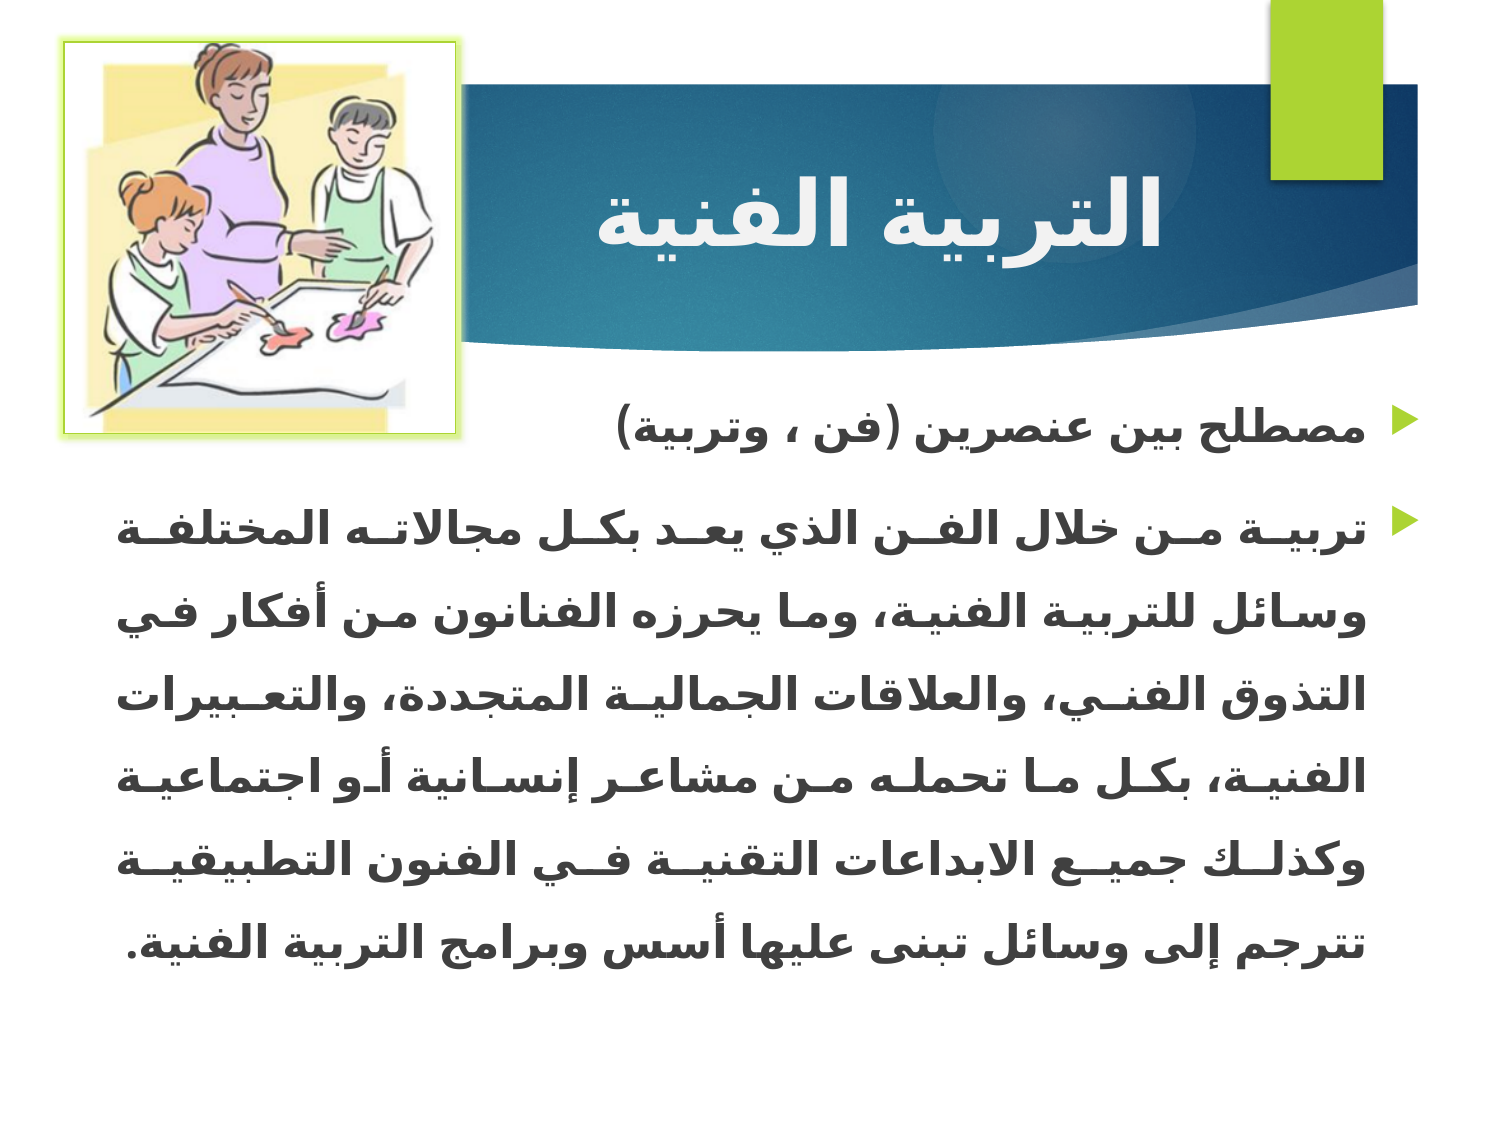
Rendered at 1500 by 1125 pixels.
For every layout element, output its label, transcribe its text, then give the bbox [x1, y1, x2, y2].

list مصطلح بين عنصرين (فن ، وتربية) تربية من خلال الفن الذي يعد بكل مجالاته المختلفة وسائل للتربية الفنية، وما يحرزه الفنانون من أفكار في التذوق الفني، والعلاقات الجمالية المتجددة، والتعبيرات الفنية، بكل ما تحمله من مشاعر إنسانية أو اجتماعية وكذلك جميع الابداعات التقنية في الفنون التطبيقية تترجم إلى وسائل تبنى عليها أسس وبرامج التربية الفنية. [100, 361, 1436, 1047]
picture [64, 42, 455, 433]
title التربية الفنية [469, 152, 1183, 269]
